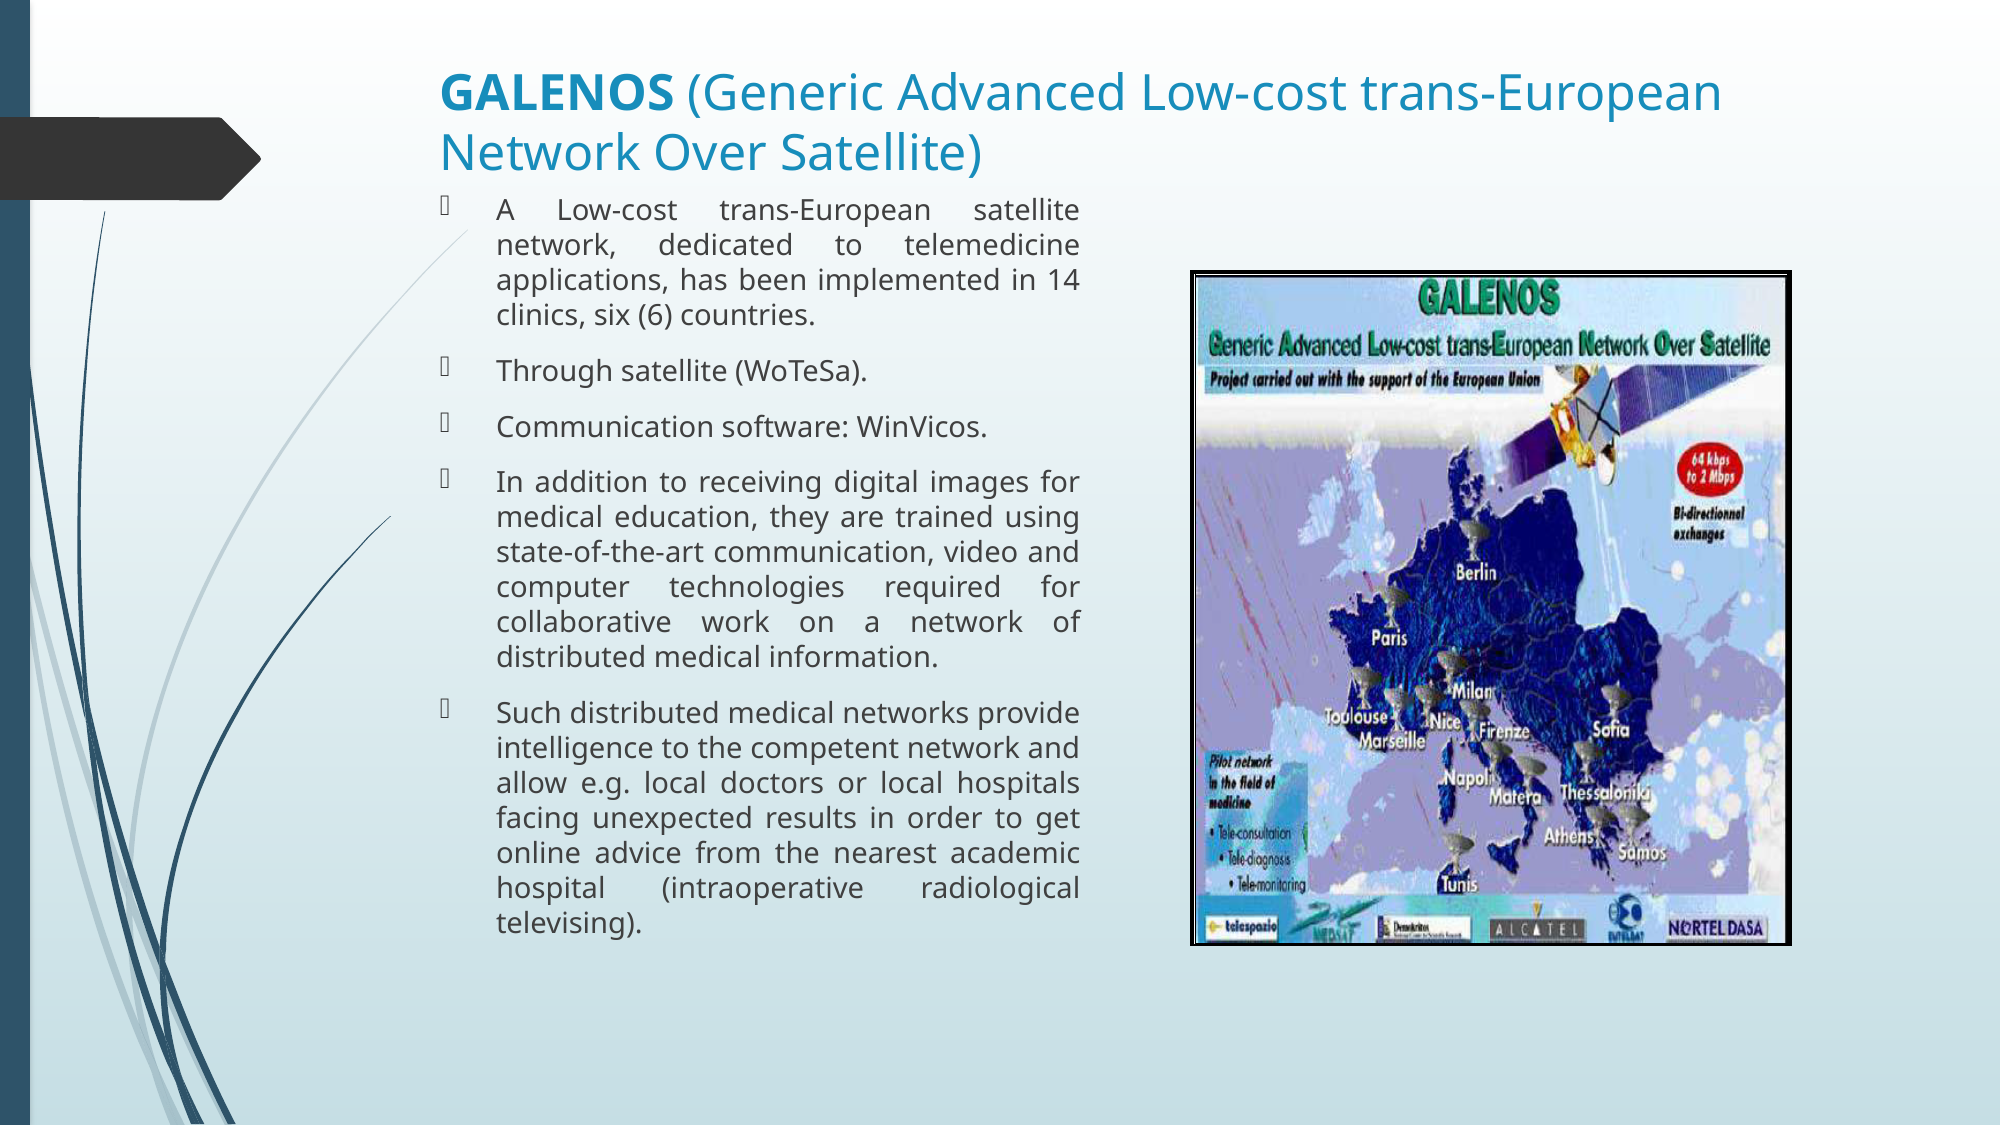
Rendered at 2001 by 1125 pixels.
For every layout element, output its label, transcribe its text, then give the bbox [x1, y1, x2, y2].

title GALENOS (Generic Advanced Low-cost trans-European Network Over Satellite) [424, 52, 1887, 205]
picture [1190, 270, 1792, 946]
list A Low-cost trans-European satellite network, dedicated to telemedicine applications, has been implemented in 14 clinics, six (6) countries. Through satellite (WoTeSa). Communication software: WinVicos. In addition to receiving digital images for medical education, they are trained using state-of-the-art communication, video and computer technologies required for collaborative work on a network of distributed medical information. Such distributed medical networks provide intelligence to the competent network and allow e.g. local doctors or local hospitals facing unexpected results in order to get online advice from the nearest academic hospital (intraoperative radiological televising). [424, 183, 1096, 900]
